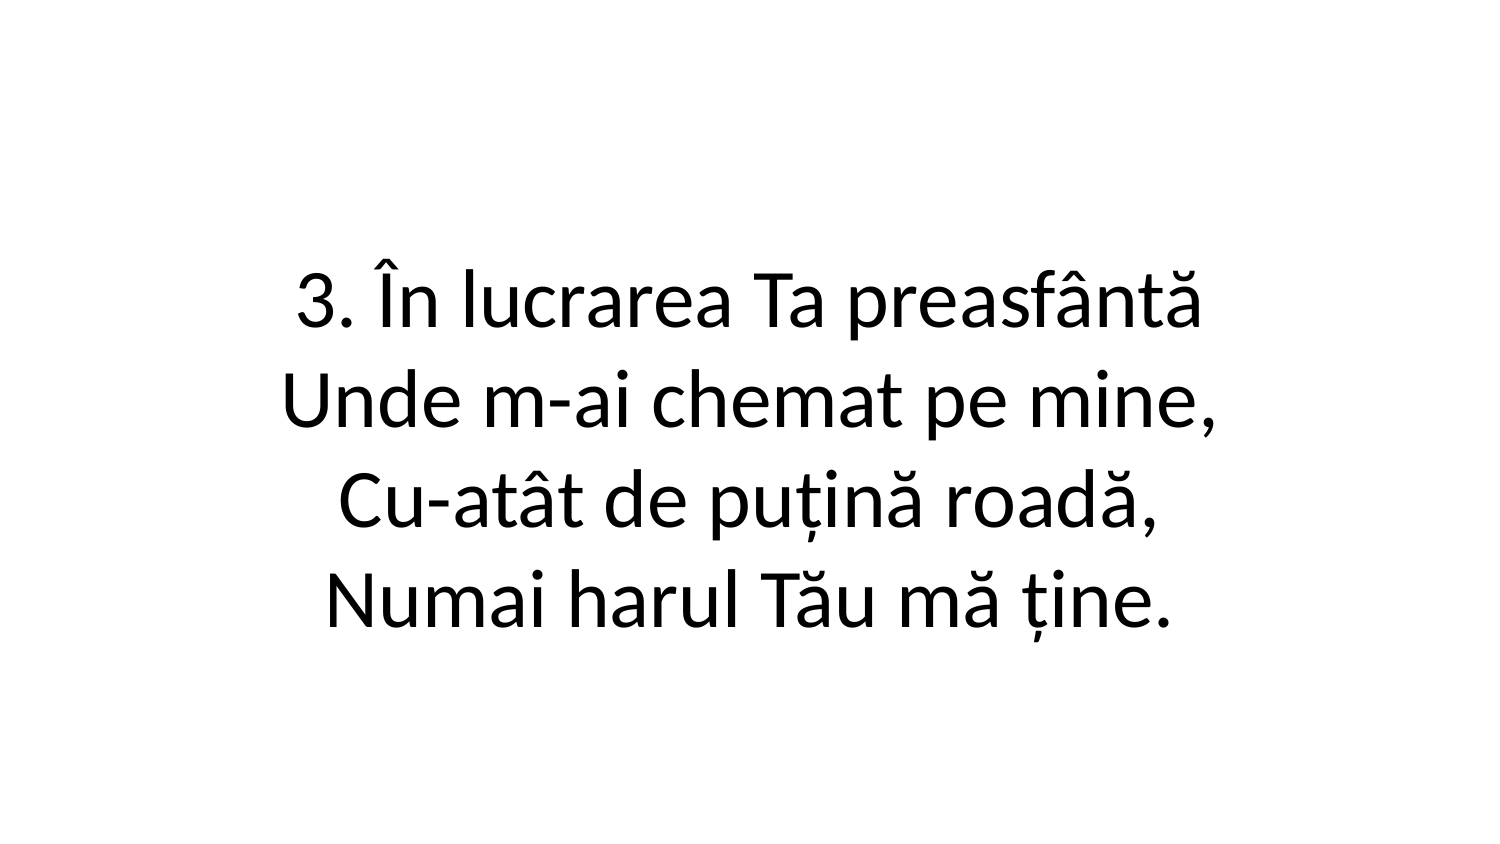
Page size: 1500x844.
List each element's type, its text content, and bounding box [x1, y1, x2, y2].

text_box 3. În lucrarea Ta preasfântă Unde m-ai chemat pe mine, Cu-atât de puțină roadă, Numai harul Tău mă ține. [265, 192, 1235, 652]
